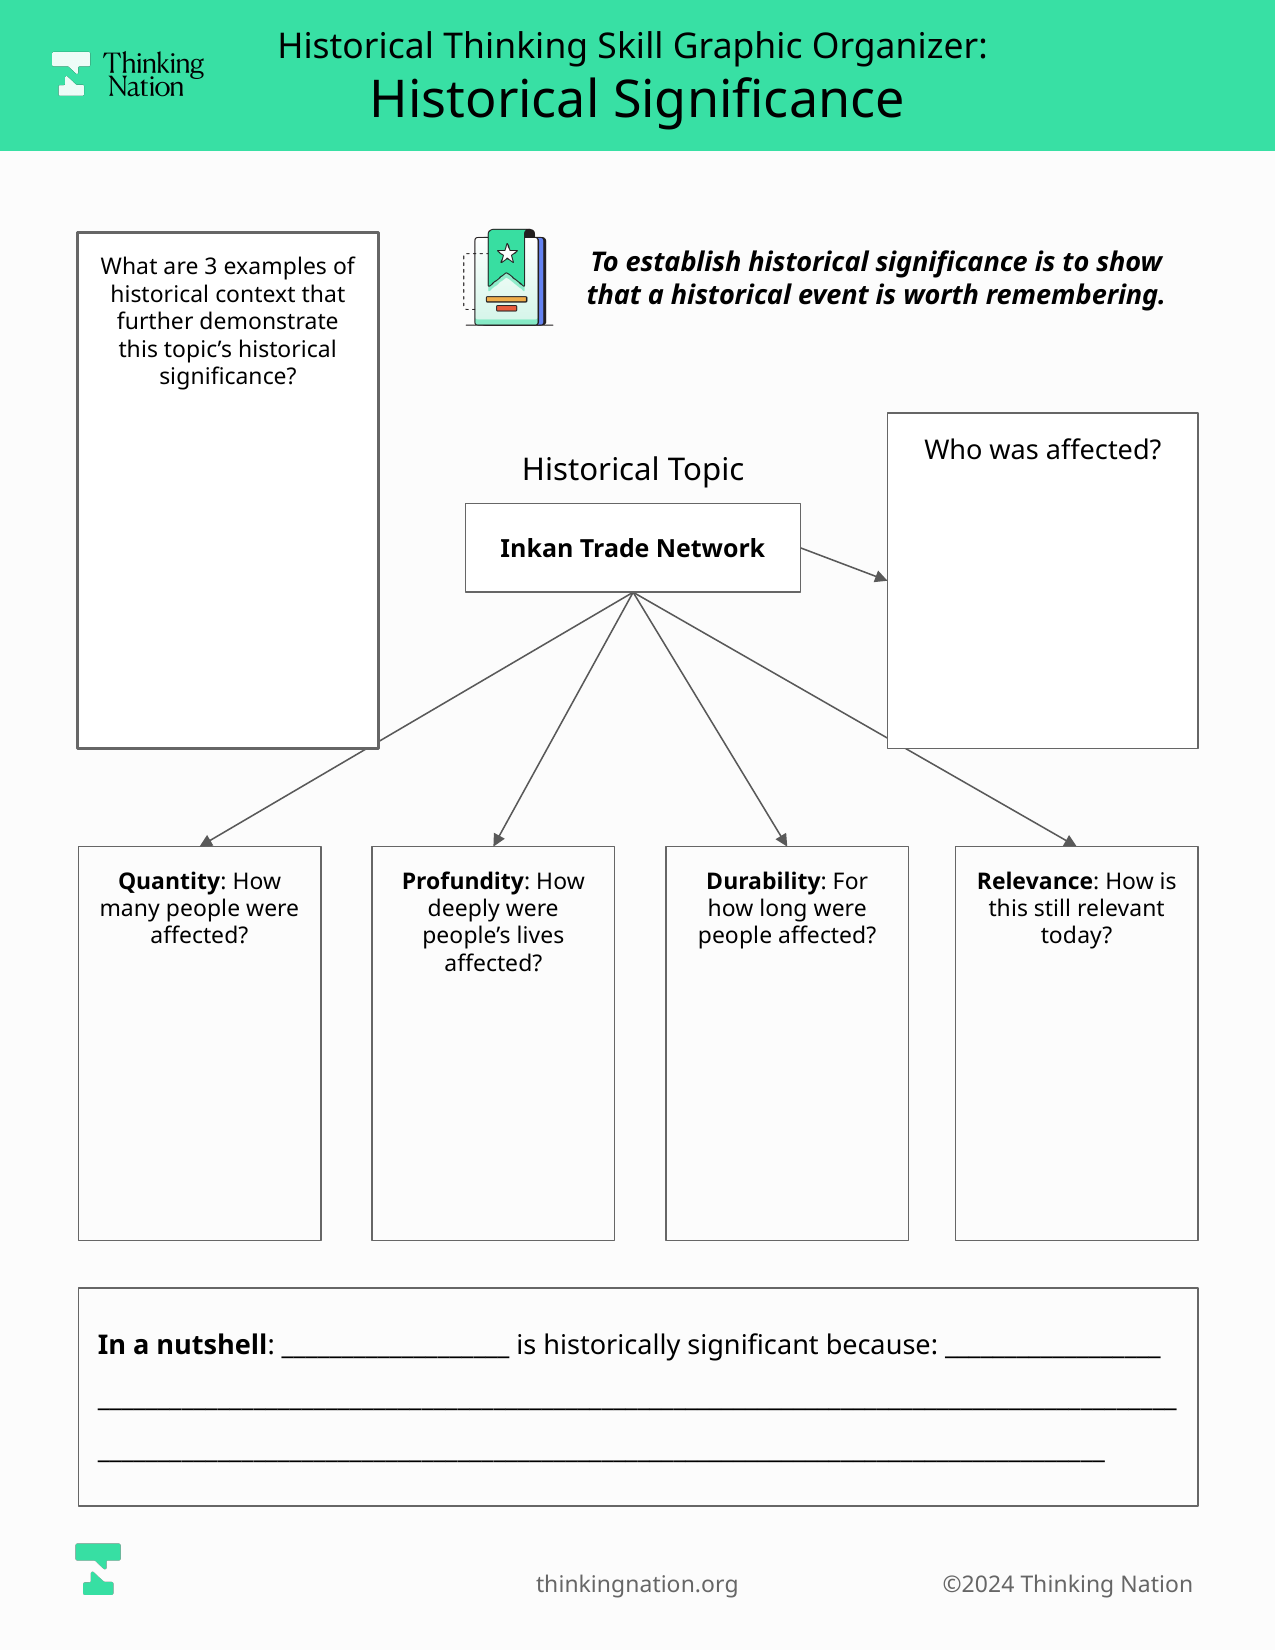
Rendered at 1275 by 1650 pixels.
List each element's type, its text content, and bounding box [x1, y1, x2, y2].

text_box What are 3 examples of historical context that further demonstrate this topic’s historical significance? [77, 232, 379, 749]
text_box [800, 547, 888, 582]
text_box Relevance: How is this still relevant today? [955, 846, 1198, 1241]
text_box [493, 592, 630, 847]
text_box Profundity: How deeply were people’s lives affected? [372, 855, 615, 1241]
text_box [199, 592, 491, 847]
picture [35, 37, 210, 110]
picture [62, 1533, 134, 1605]
text_box Historical Thinking Skill Graphic Organizer: Historical Significance [0, 0, 1275, 151]
text_box Historical Topic [493, 429, 774, 499]
text_box Inkan Trade Network [465, 503, 801, 590]
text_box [791, 592, 1077, 847]
text_box thinkingnation.org [486, 1553, 789, 1605]
text_box Durability: For how long were people affected? [666, 855, 909, 1241]
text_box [632, 592, 788, 847]
text_box In a nutshell: ___________________ is historically significant because: __________________ ______________________________________________________________________________________________________________________________________________________________________________ [78, 1288, 1198, 1506]
text_box Quantity: How many people were affected? [78, 846, 321, 1241]
text_box ©2024 Thinking Nation [907, 1553, 1210, 1605]
text_box To establish historical significance is to show that a historical event is worth remembering. [580, 218, 1198, 336]
text_box Who was affected? [887, 413, 1198, 749]
picture [440, 209, 576, 345]
